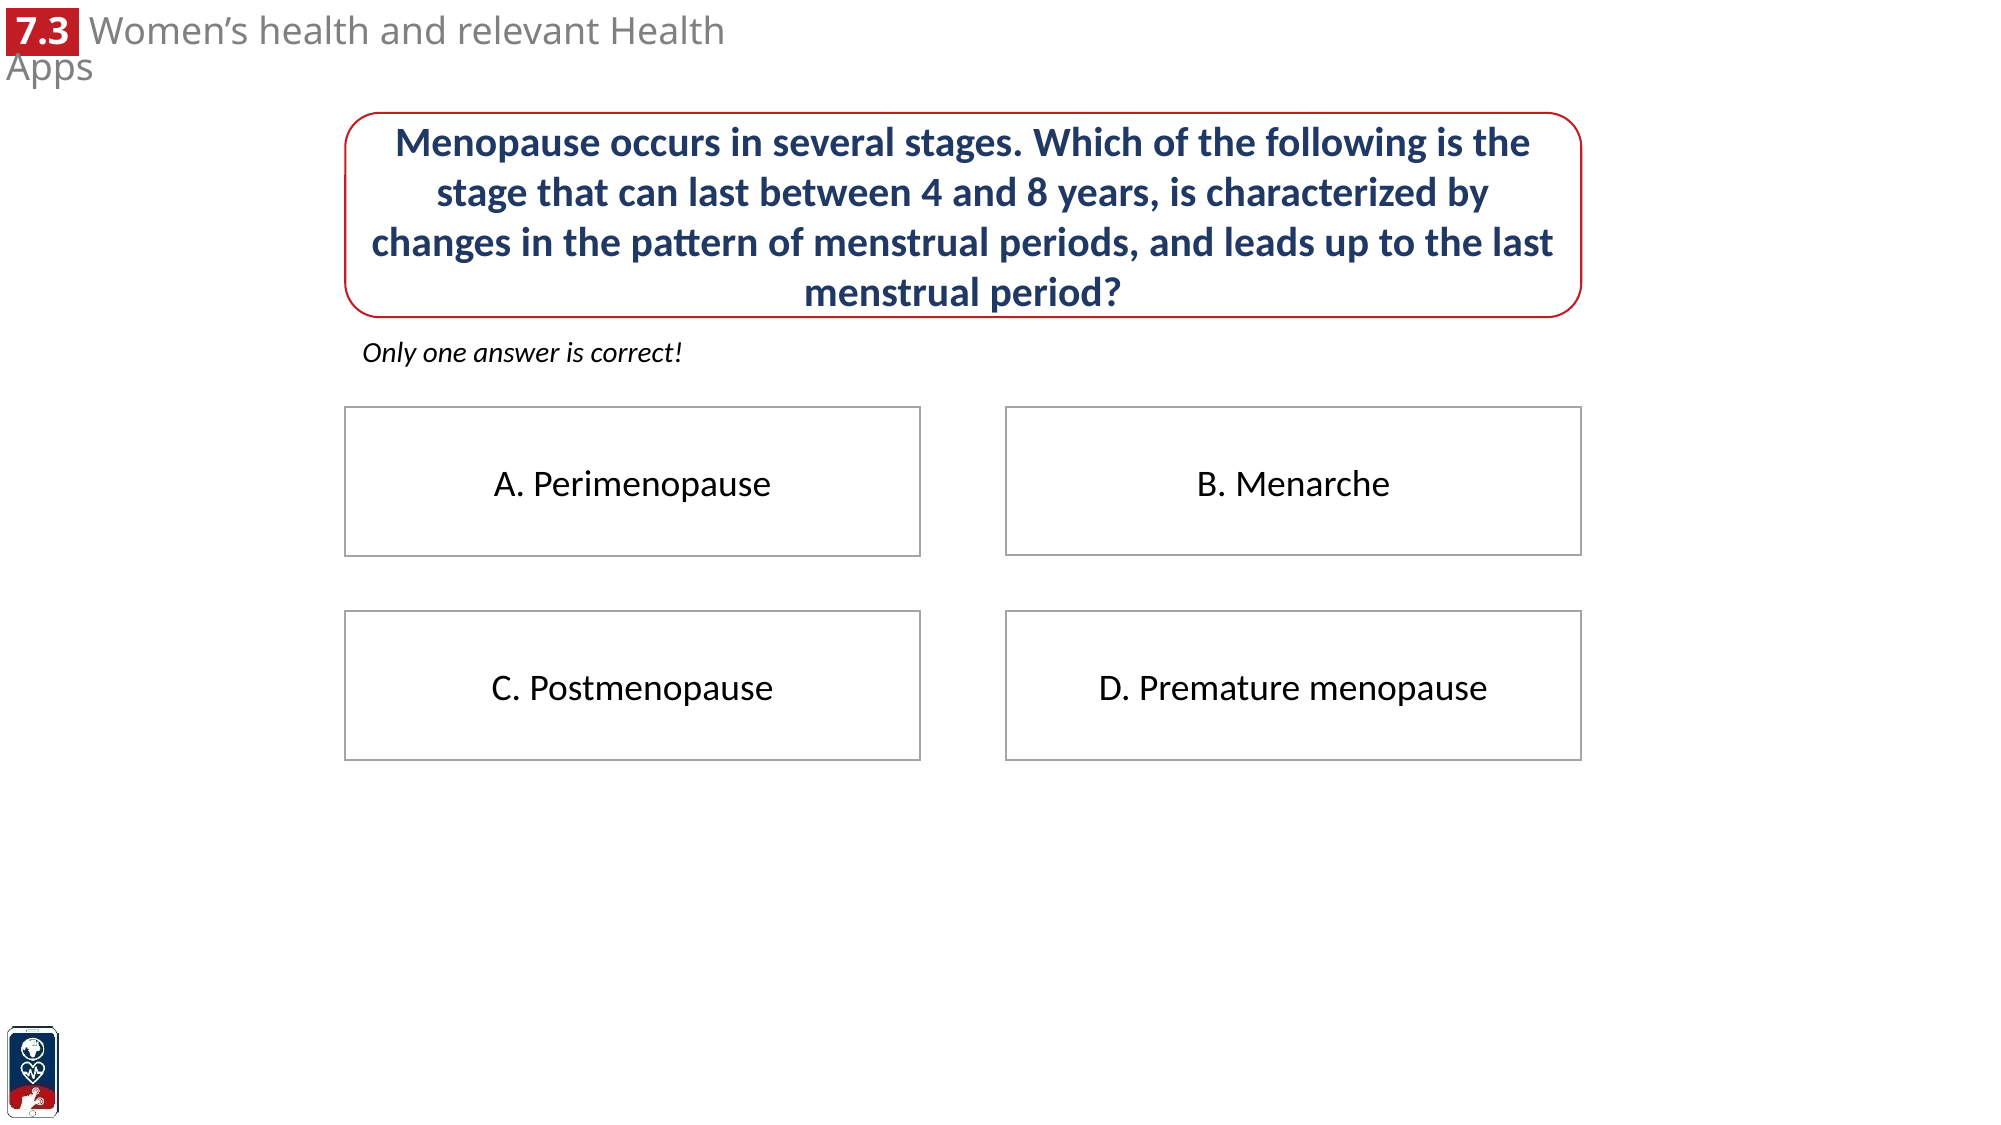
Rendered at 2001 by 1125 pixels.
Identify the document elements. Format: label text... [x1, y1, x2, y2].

text_box B. Menarche [1005, 406, 1582, 556]
text_box Menopause occurs in several stages. Which of the following is the stage that can last between 4 and 8 years, is characterized by changes in the pattern of menstrual periods, and leads up to the last menstrual period? [344, 111, 1583, 319]
text_box Only one answer is correct! [347, 325, 699, 376]
picture [7, 1026, 59, 1118]
text_box A. Perimenopause [344, 406, 921, 557]
text_box C. Postmenopause [344, 610, 921, 761]
text_box D. Premature menopause [1005, 610, 1582, 761]
